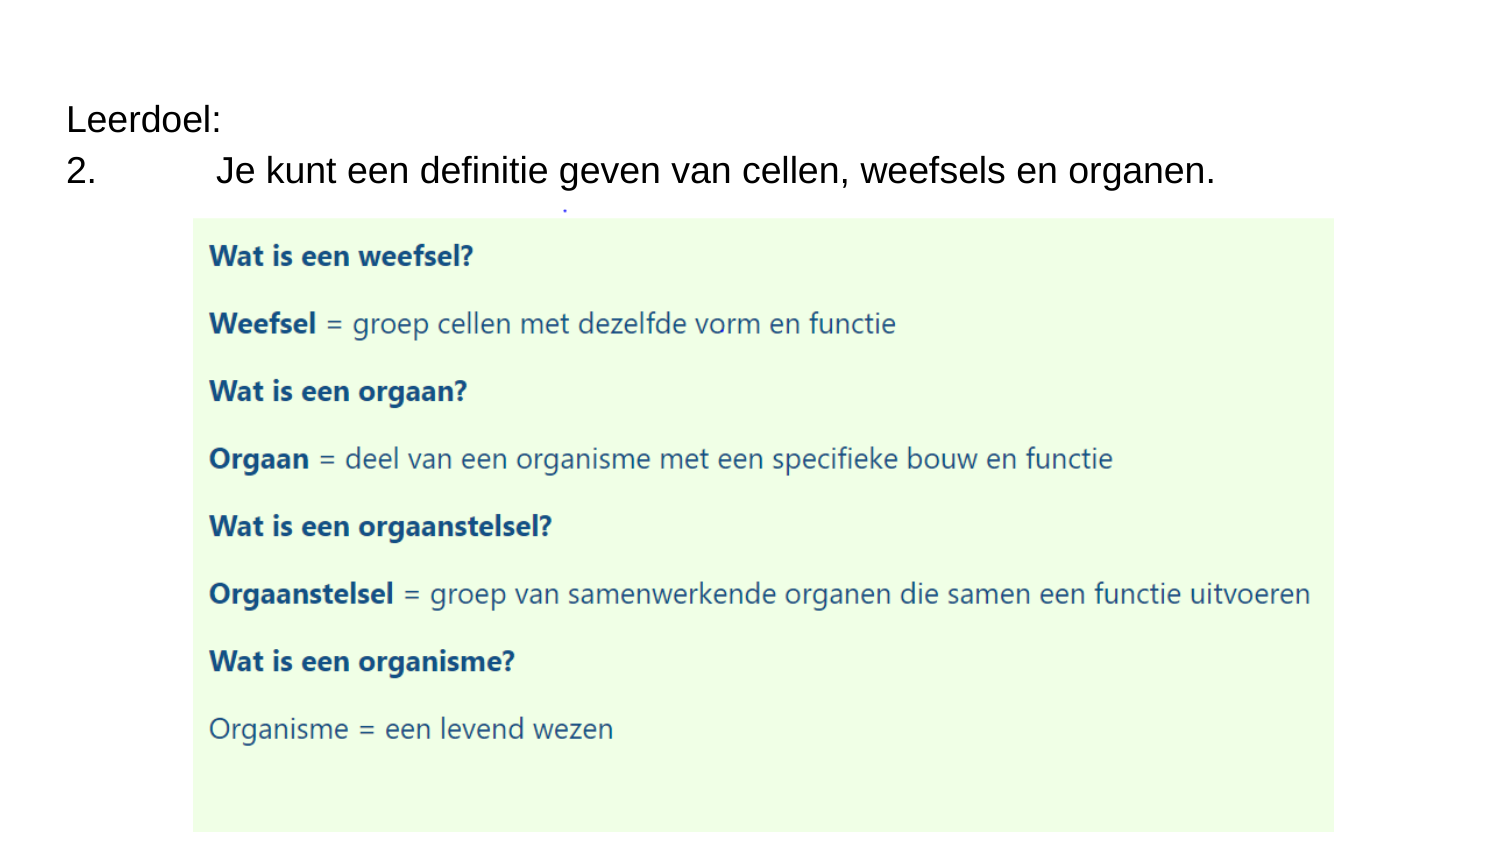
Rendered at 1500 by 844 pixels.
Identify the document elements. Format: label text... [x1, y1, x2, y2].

list [41, 196, 1440, 757]
title Leerdoel: 2. Je kunt een definitie geven van cellen, weefsels en organen. [51, 72, 1449, 197]
picture [193, 208, 1334, 832]
